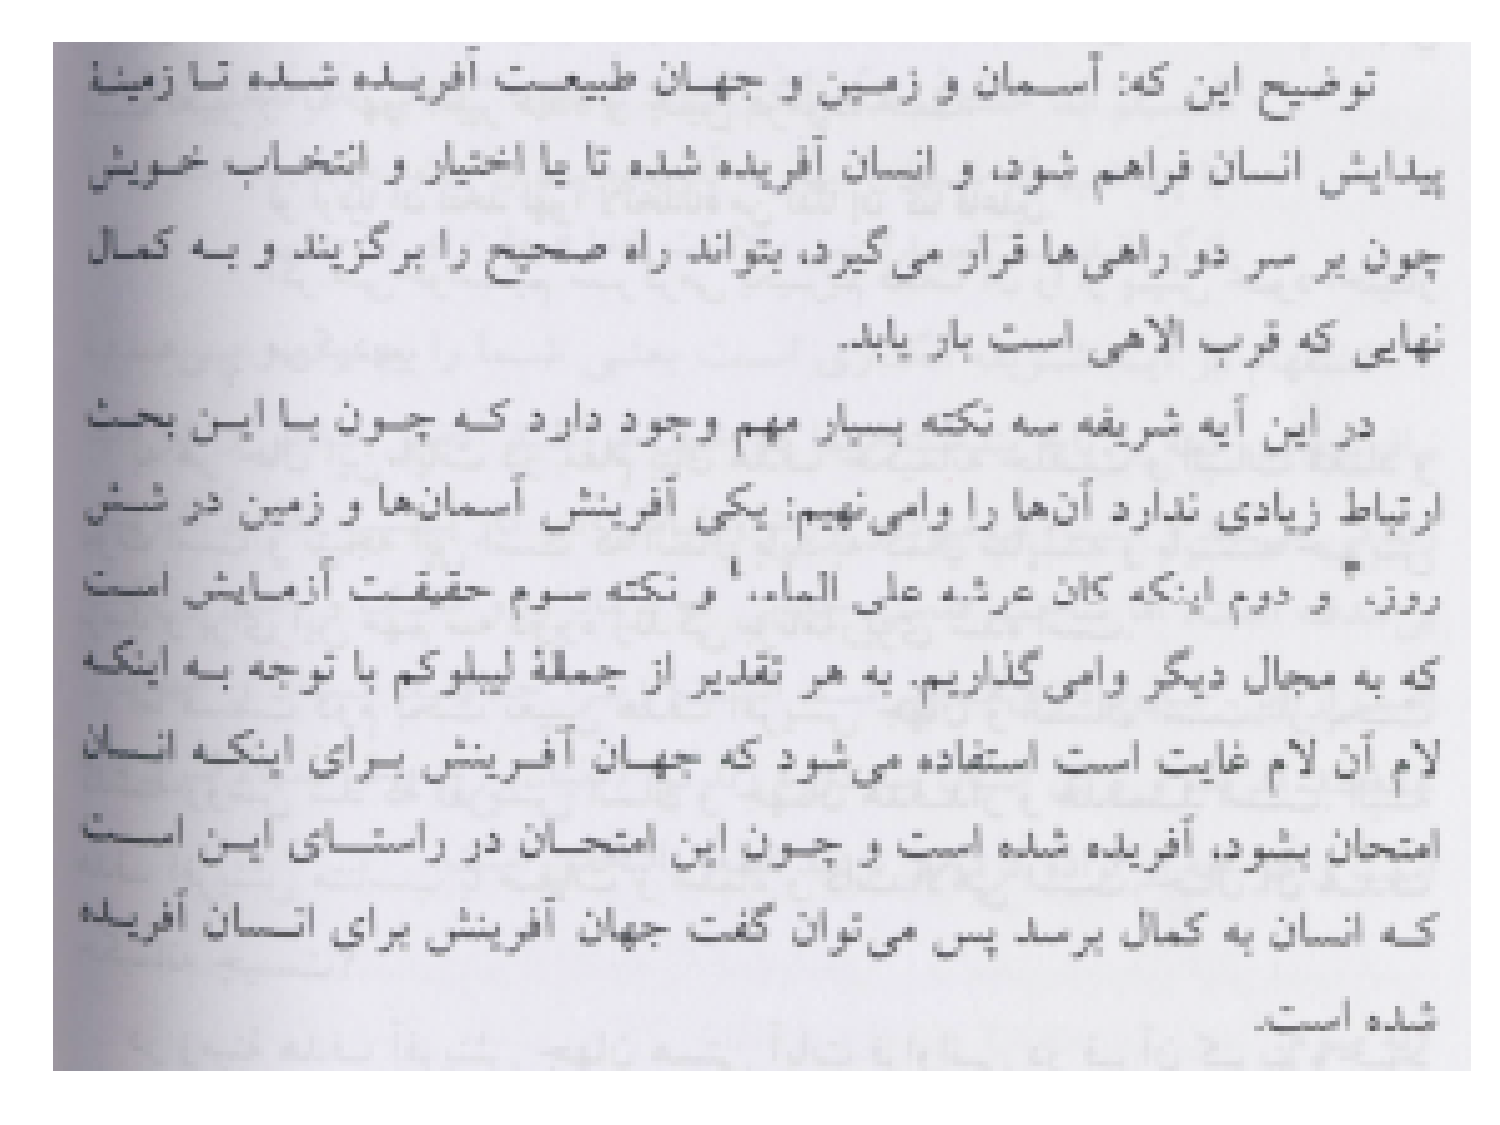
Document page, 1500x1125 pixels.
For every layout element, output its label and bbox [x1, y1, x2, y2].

picture [52, 42, 1471, 1071]
